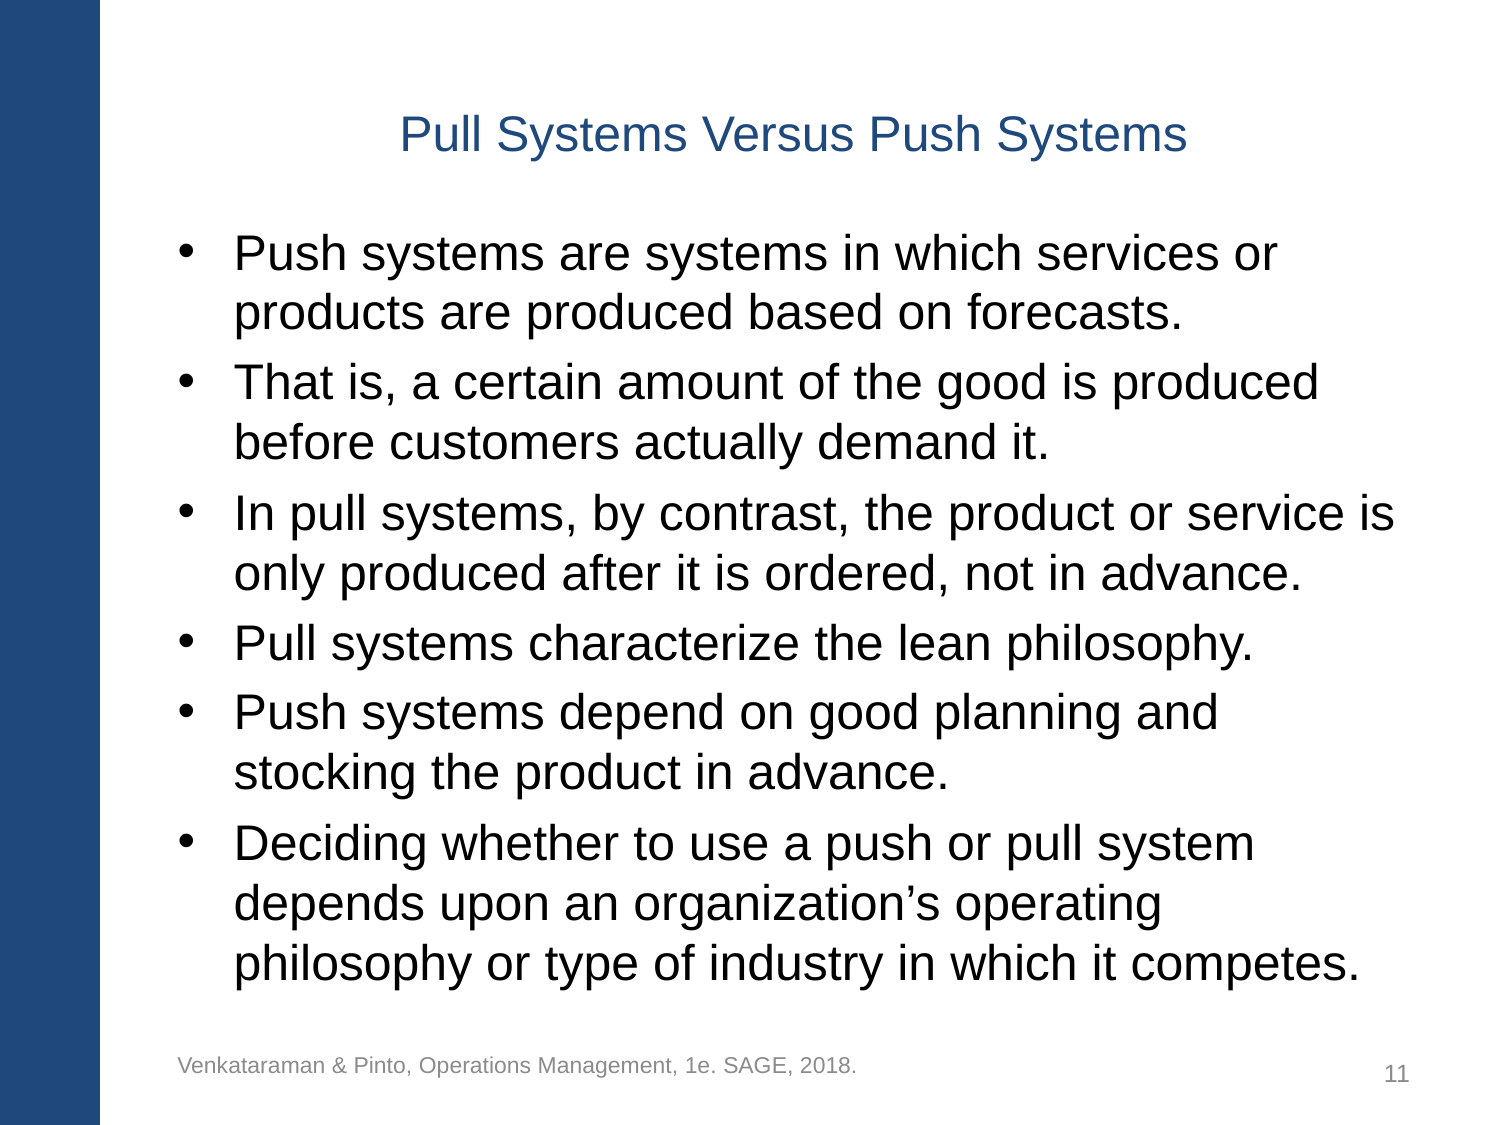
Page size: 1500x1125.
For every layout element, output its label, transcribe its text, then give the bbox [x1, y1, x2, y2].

title Pull Systems Versus Push Systems [162, 37, 1425, 212]
footer Venkataraman & Pinto, Operations Management, 1e. SAGE, 2018. [162, 1042, 1313, 1103]
slide_number 11 [1350, 1042, 1425, 1103]
list Push systems are systems in which services or products are produced based on forecasts. That is, a certain amount of the good is produced before customers actually demand it. In pull systems, by contrast, the product or service is only produced after it is ordered, not in advance. Pull systems characterize the lean philosophy. Push systems depend on good planning and stocking the product in advance. Deciding whether to use a push or pull system depends upon an organization’s operating philosophy or type of industry in which it competes. [162, 212, 1425, 1025]
